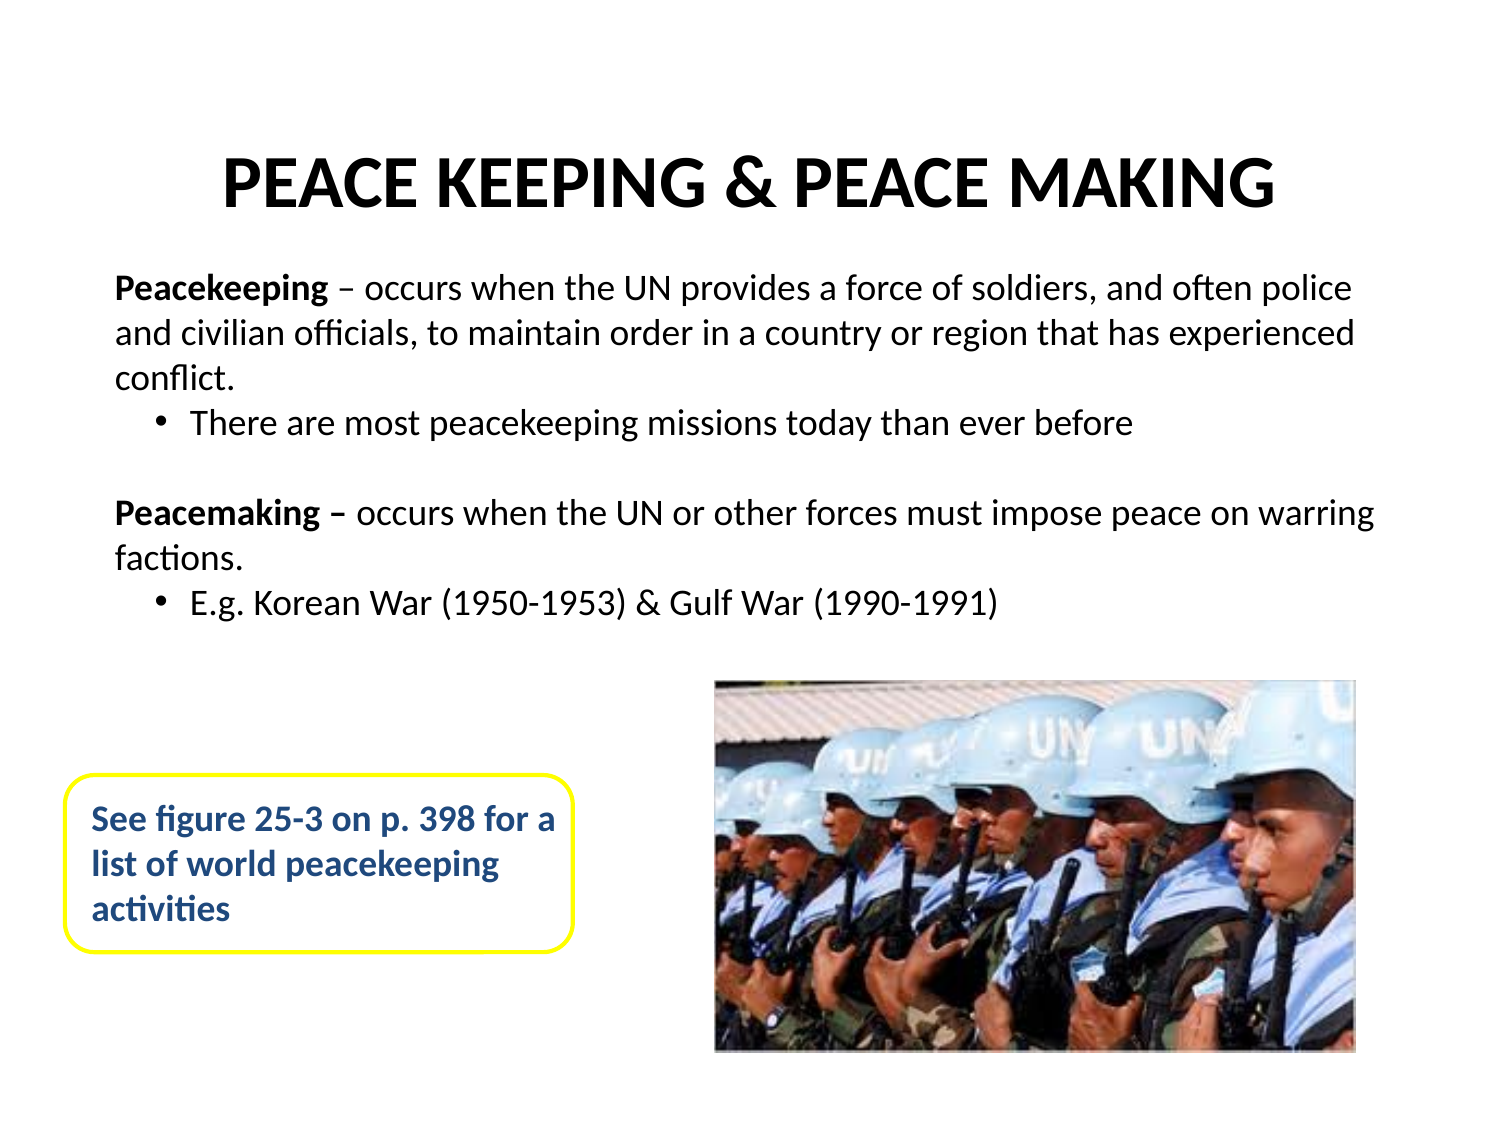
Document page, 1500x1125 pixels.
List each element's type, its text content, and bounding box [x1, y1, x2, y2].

text_box PEACE KEEPING & PEACE MAKING [112, 125, 1388, 231]
text_box See figure 25-3 on p. 398 for a list of world peacekeeping activities [76, 786, 585, 937]
text_box Peacekeeping – occurs when the UN provides a force of soldiers, and often police and civilian officials, to maintain order in a country or region that has experienced conflict. There are most peacekeeping missions today than ever before Peacemaking – occurs when the UN or other forces must impose peace on warring factions. E.g. Korean War (1950-1953) & Gulf War (1990-1991) [100, 255, 1412, 676]
text_box [62, 772, 571, 955]
picture [714, 680, 1357, 1053]
